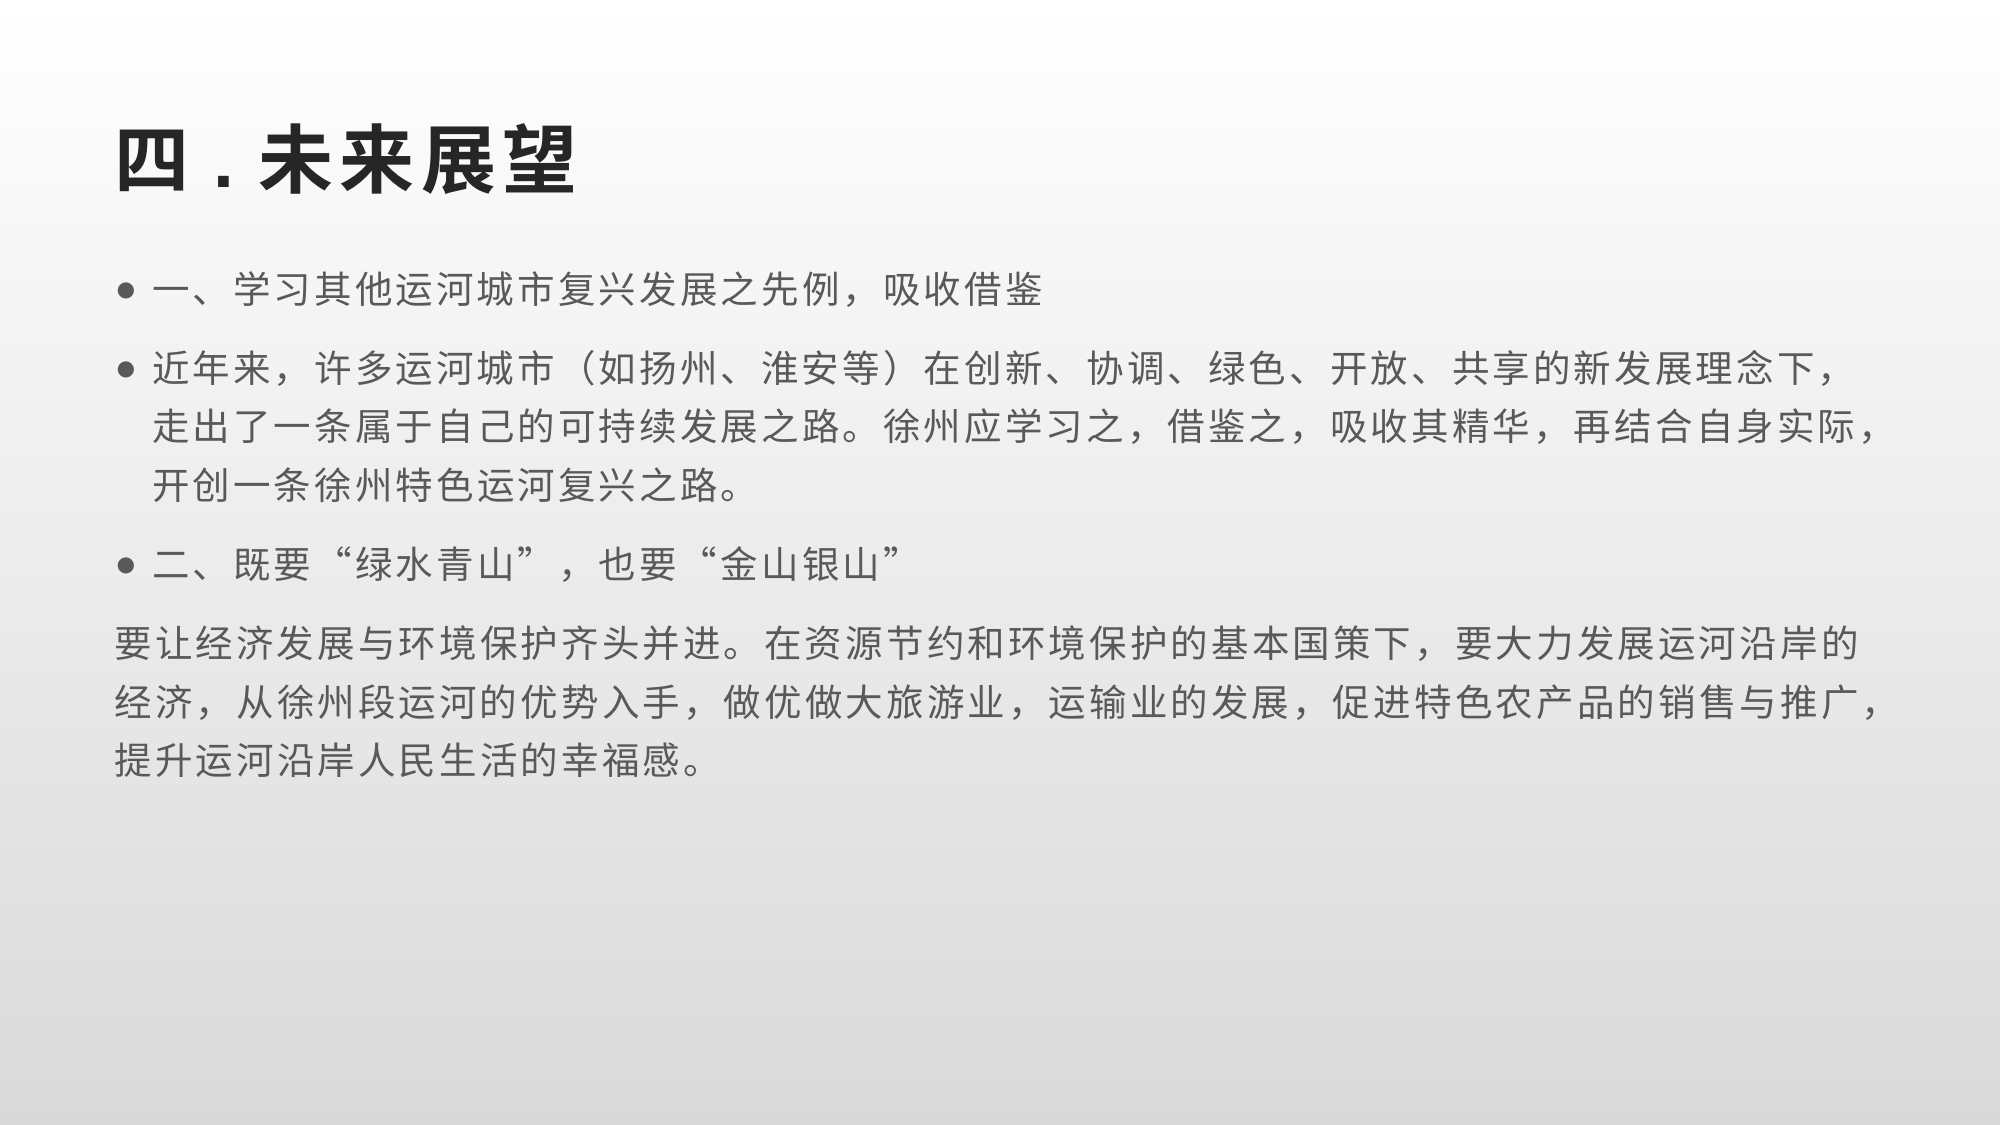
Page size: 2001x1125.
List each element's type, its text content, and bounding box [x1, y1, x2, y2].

title 四.未来展望 [99, 99, 1900, 216]
list 一、学习其他运河城市复兴发展之先例，吸收借鉴 近年来，许多运河城市（如扬州、淮安等）在创新、协调、绿色、开放、共享的新发展理念下，走出了一条属于自己的可持续发展之路。徐州应学习之，借鉴之，吸收其精华，再结合自身实际，开创一条徐州特色运河复兴之路。 二、既要“绿水青山”，也要“金山银山” 要让经济发展与环境保护齐头并进。在资源节约和环境保护的基本国策下，要大力发展运河沿岸的经济，从徐州段运河的优势入手，做优做大旅游业，运输业的发展，促进特色农产品的销售与推广，提升运河沿岸人民生活的幸福感。 [99, 244, 1900, 1026]
